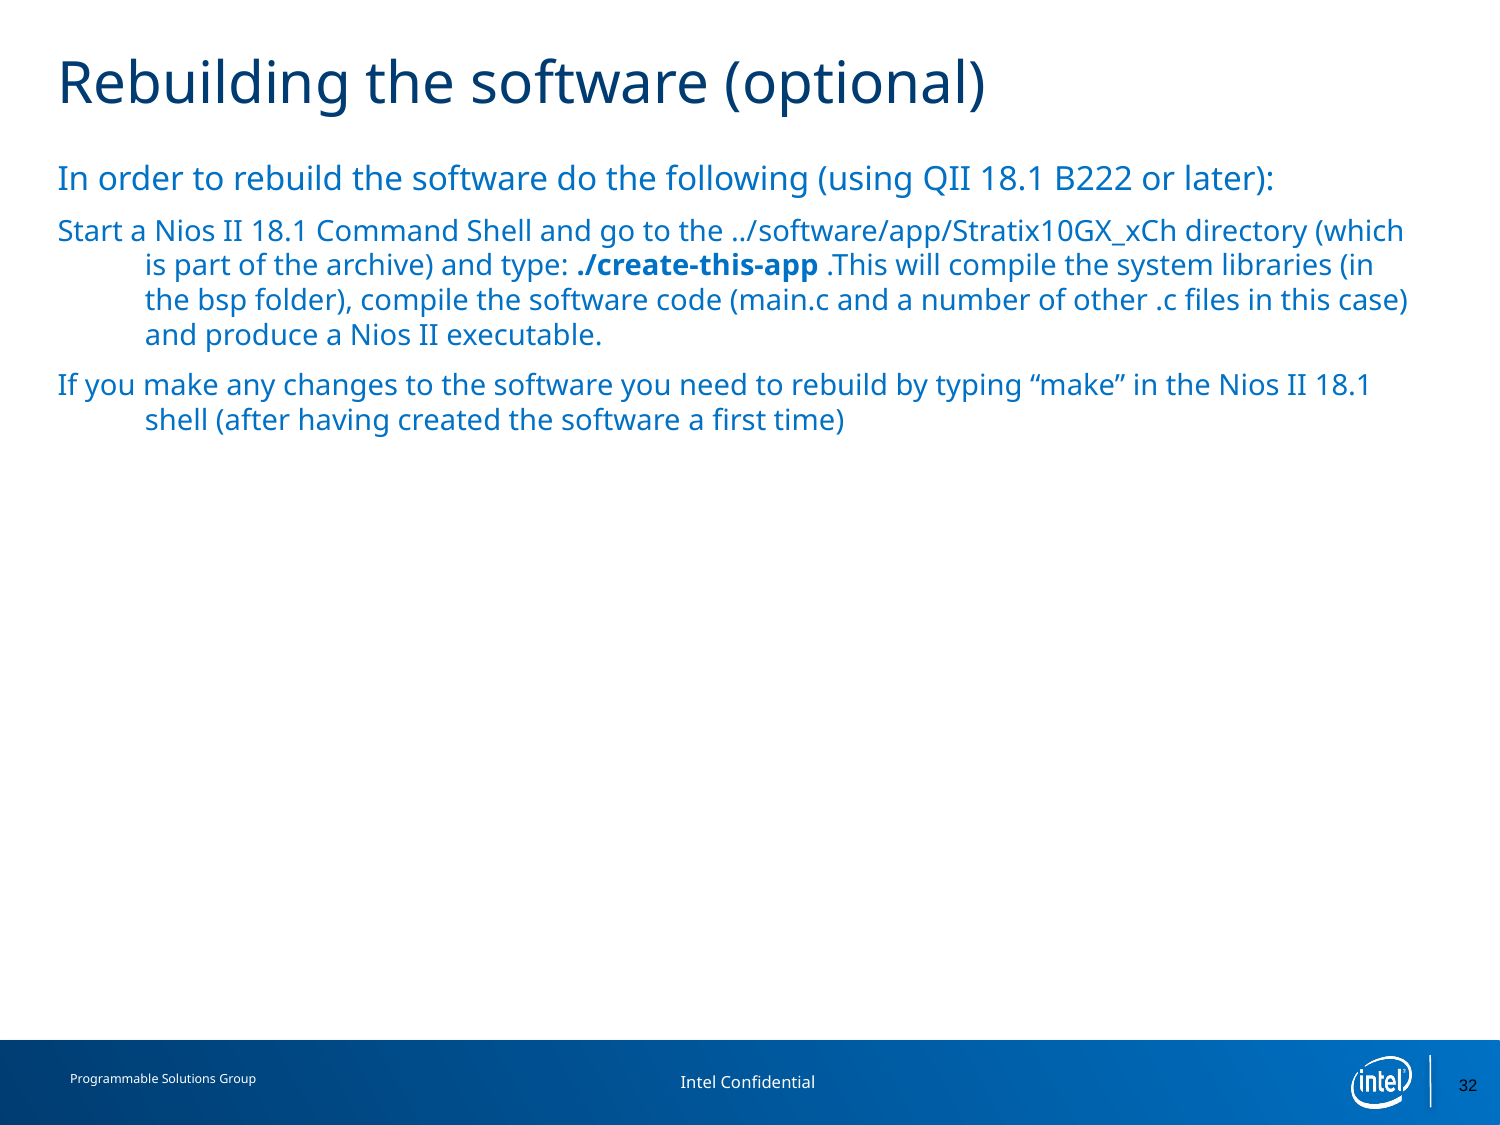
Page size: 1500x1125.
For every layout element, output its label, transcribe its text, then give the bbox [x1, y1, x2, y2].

slide_number 32 [1127, 1055, 1478, 1116]
list In order to rebuild the software do the following (using QII 18.1 B222 or later): Start a Nios II 18.1 Command Shell and go to the ../software/app/Stratix10GX_xCh directory (which is part of the archive) and type: ./create-this-app .This will compile the system libraries (in the bsp folder), compile the software code (main.c and a number of other .c files in this case) and produce a Nios II executable. If you make any changes to the software you need to rebuild by typing “make” in the Nios II 18.1 shell (after having created the software a first time) [57, 157, 1425, 995]
title Rebuilding the software (optional) [57, 44, 1425, 157]
